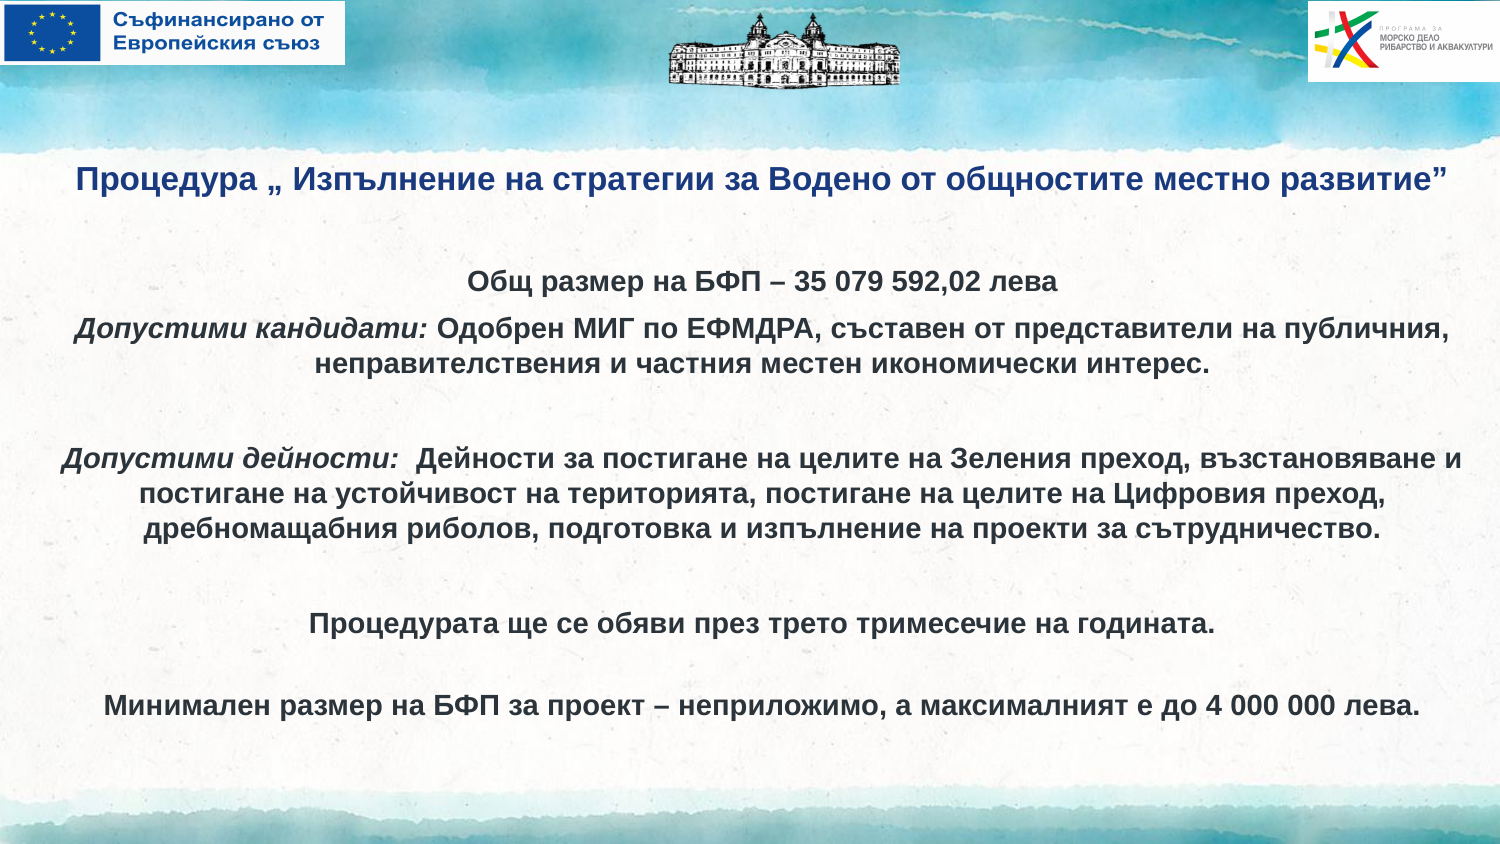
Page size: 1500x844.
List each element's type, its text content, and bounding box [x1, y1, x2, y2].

list Процедура „ Изпълнение на стратегии за Водено от общностите местно развитие” Общ размер на БФП – 35 079 592,02 лева Допустими кандидати: Одобрен МИГ по ЕФМДРА, съставен от представители на публичния, неправителствения и частния местен икономически интерес. Допустими дейности: Дейности за постигане на целите на Зеления преход, възстановяване и постигане на устойчивост на територията, постигане на целите на Цифровия преход, дребномащабния риболов, подготовка и изпълнение на проекти за сътрудничество. Процедурата ще се обяви през трето тримесечие на годината. Минимален размер на БФП за проект – неприложимо, а максималният е до 4 000 000 лева. [13, 89, 1500, 831]
picture [0, 0, 1500, 844]
